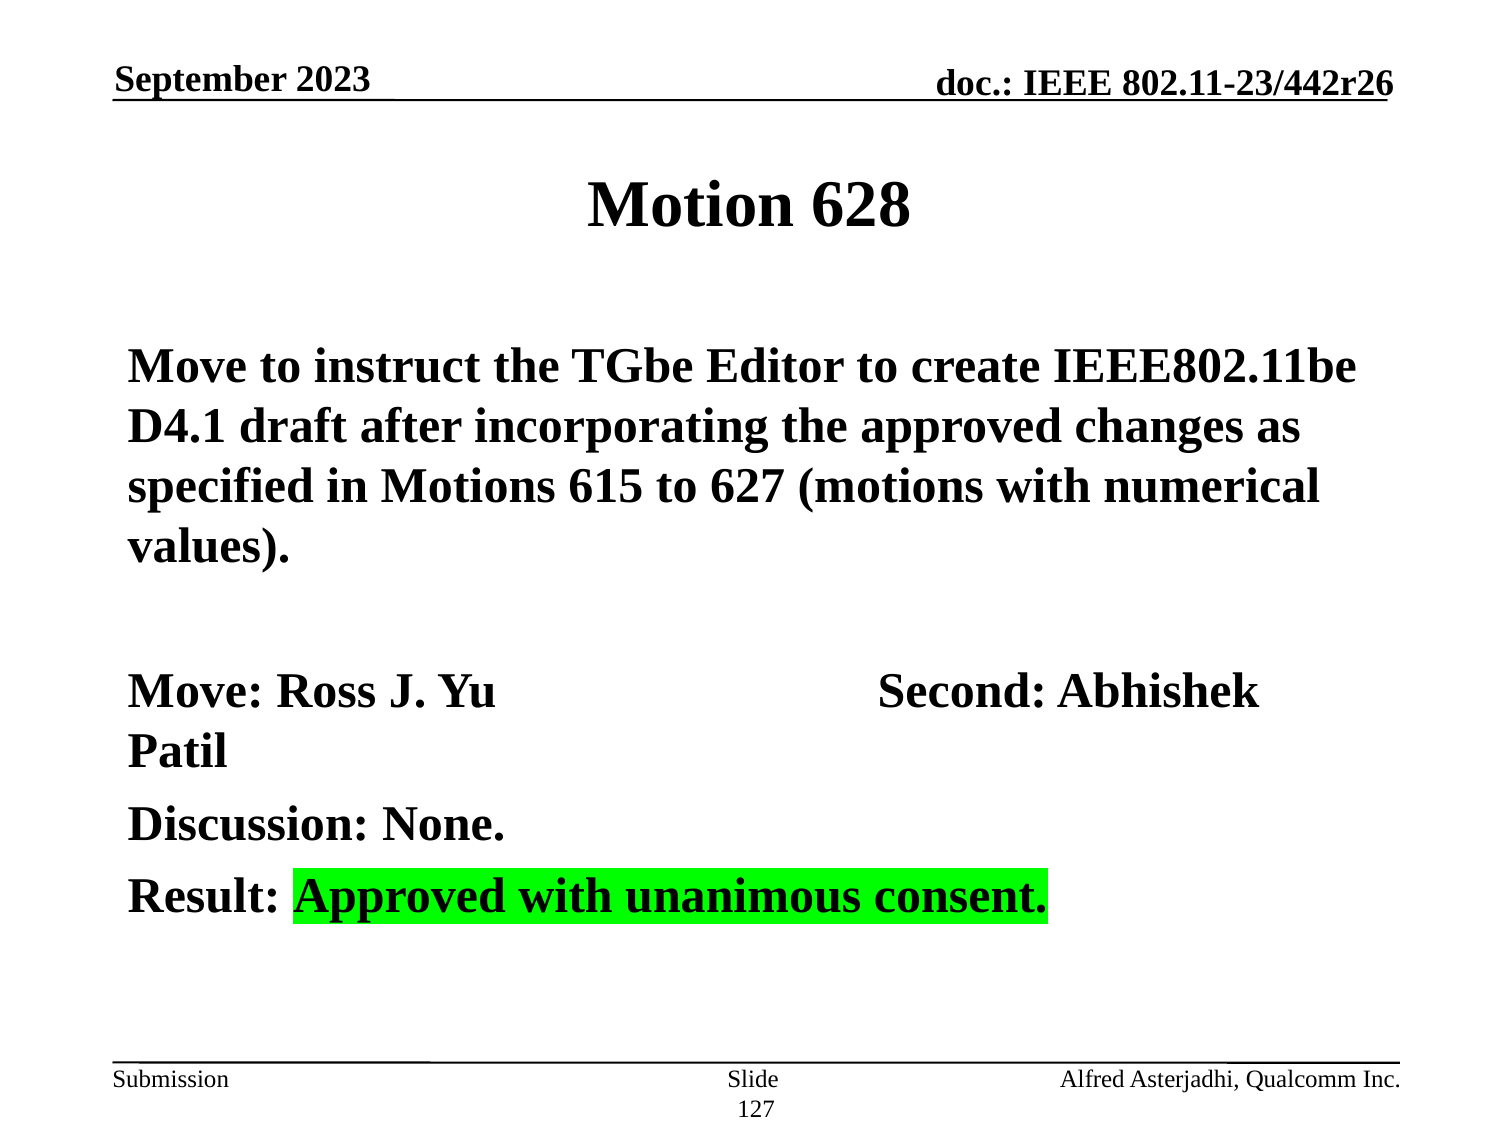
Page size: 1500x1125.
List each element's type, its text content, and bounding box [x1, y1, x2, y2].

footer Alfred Asterjadhi, Qualcomm Inc. [878, 1061, 1402, 1093]
slide_number Slide 127 [712, 1061, 800, 1123]
list Move to instruct the TGbe Editor to create IEEE802.11be D4.1 draft after incorporating the approved changes as specified in Motions 615 to 627 (motions with numerical values). Move: Ross J. Yu Second: Abhishek Patil Discussion: None. Result: Approved with unanimous consent. [112, 324, 1388, 1000]
title Motion 628 [112, 112, 1388, 288]
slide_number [114, 54, 423, 100]
